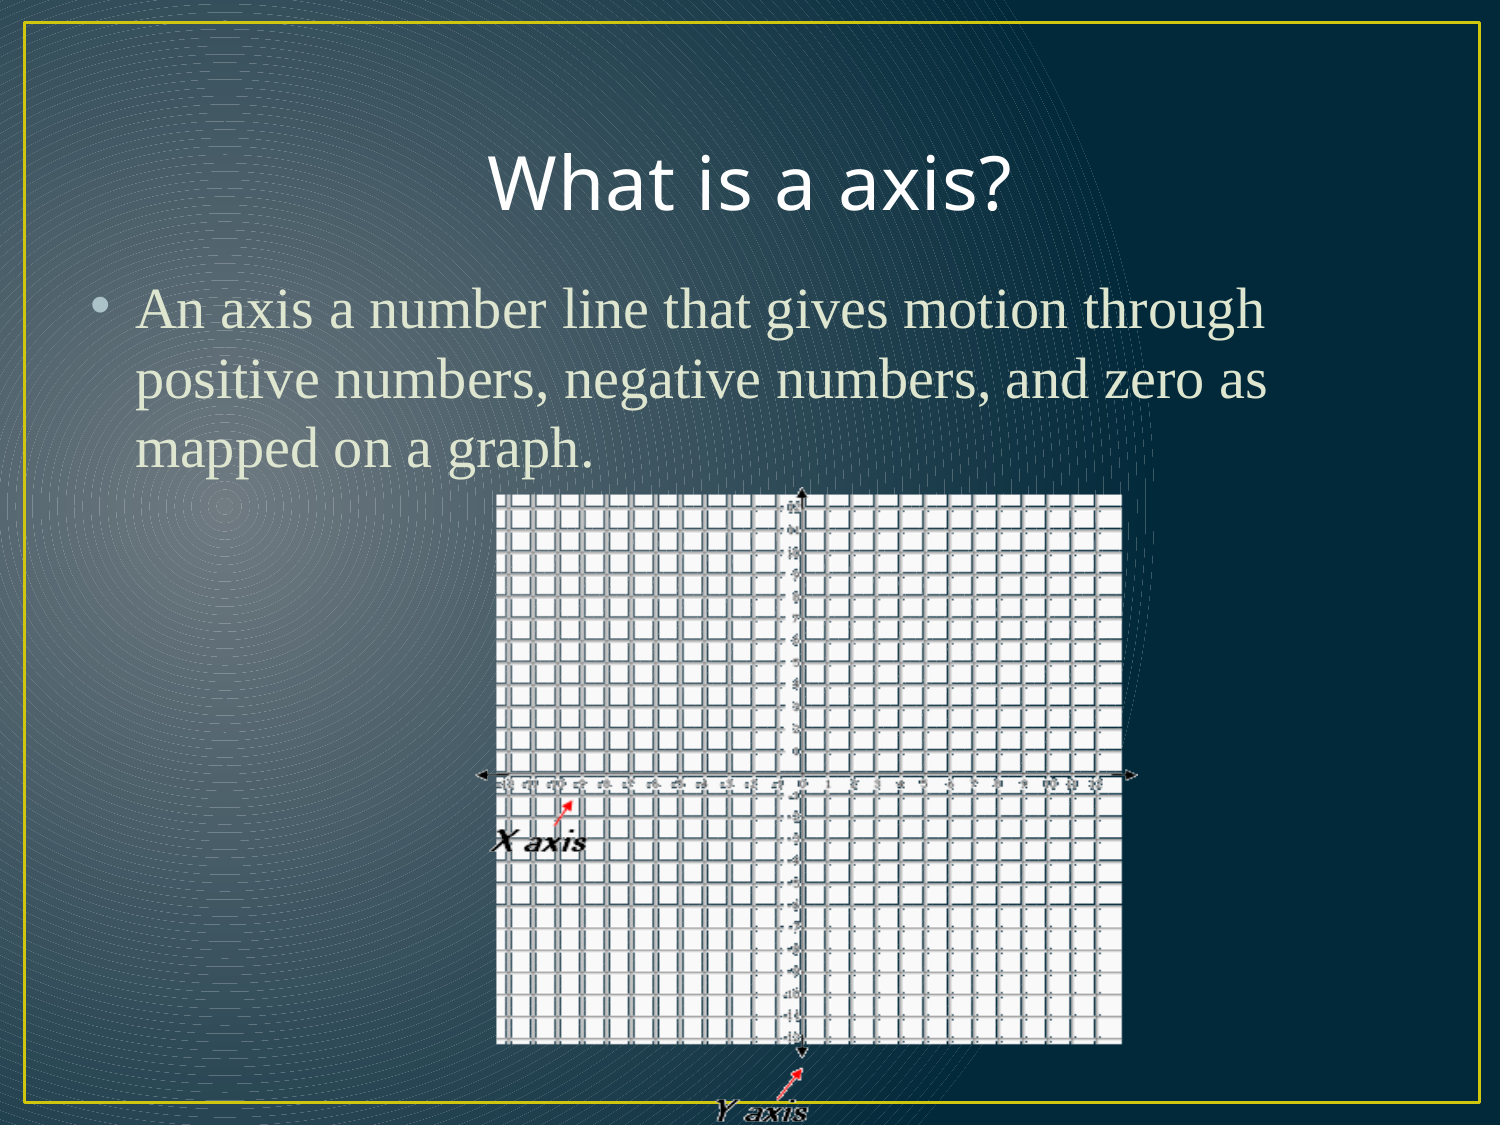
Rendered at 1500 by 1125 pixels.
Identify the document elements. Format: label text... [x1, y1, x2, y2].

picture [474, 487, 1138, 1125]
title What is a axis? [75, 45, 1425, 233]
list An axis a number line that gives motion through positive numbers, negative numbers, and zero as mapped on a graph. [75, 262, 1425, 1005]
